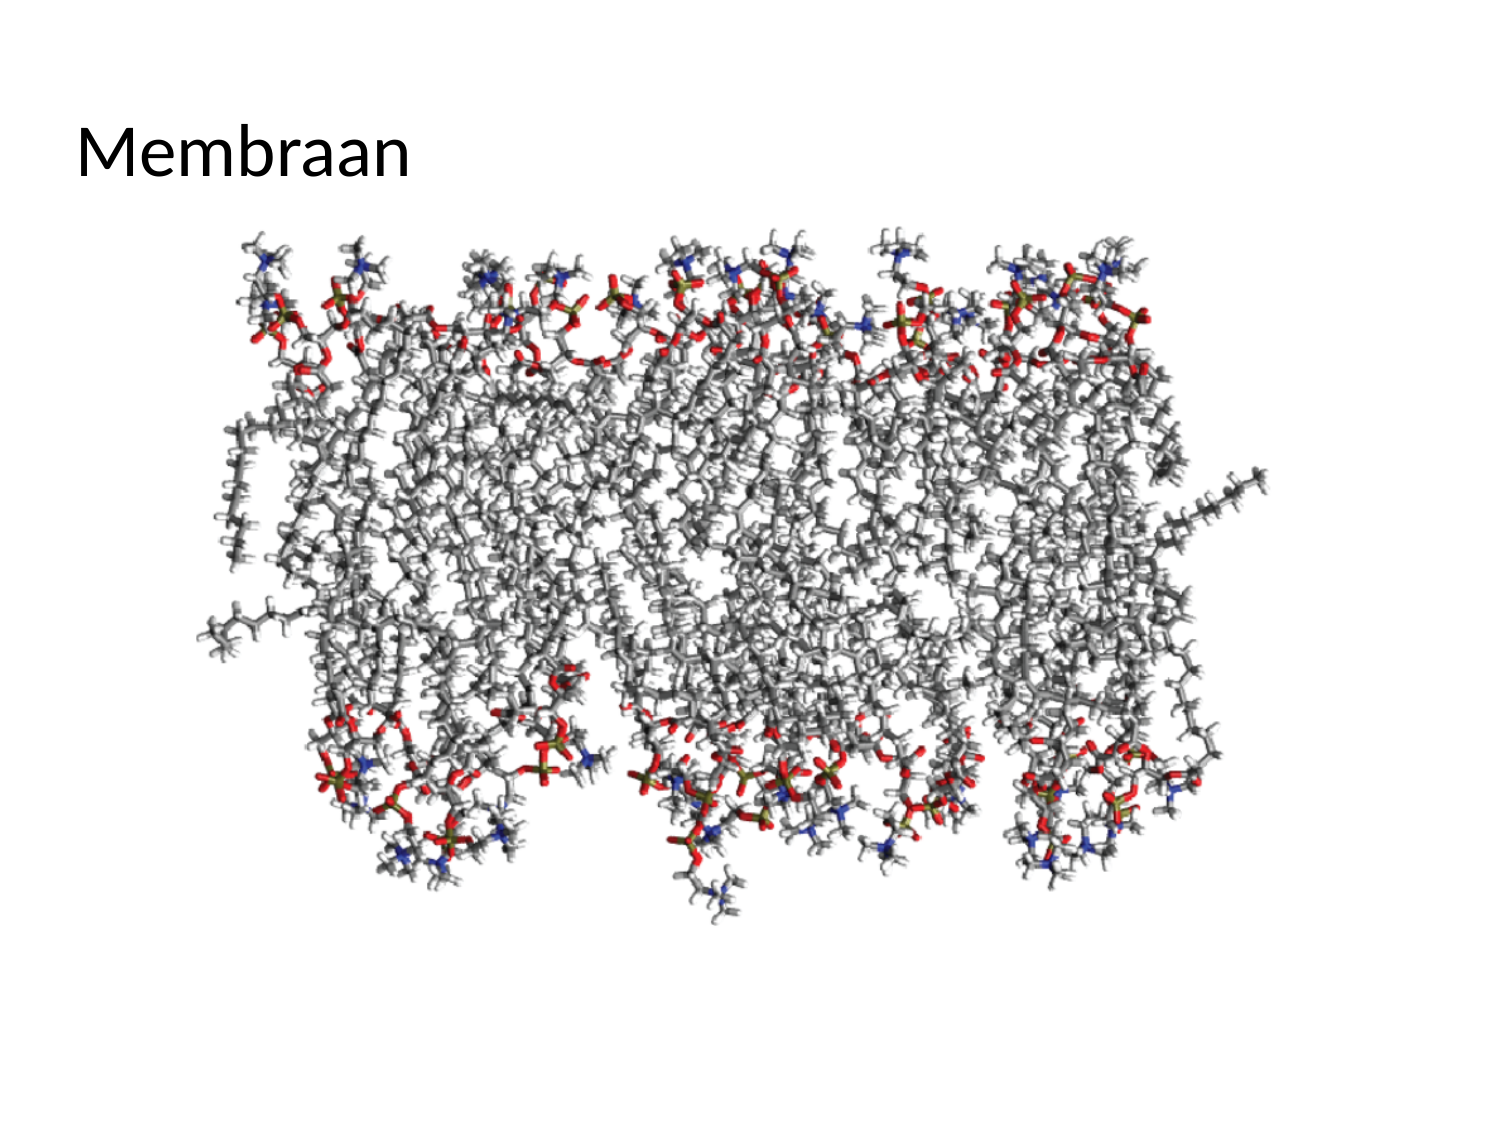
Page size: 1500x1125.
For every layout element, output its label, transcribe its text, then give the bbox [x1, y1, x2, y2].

picture [197, 35, 1283, 1122]
text_box Membraan [60, 94, 385, 200]
